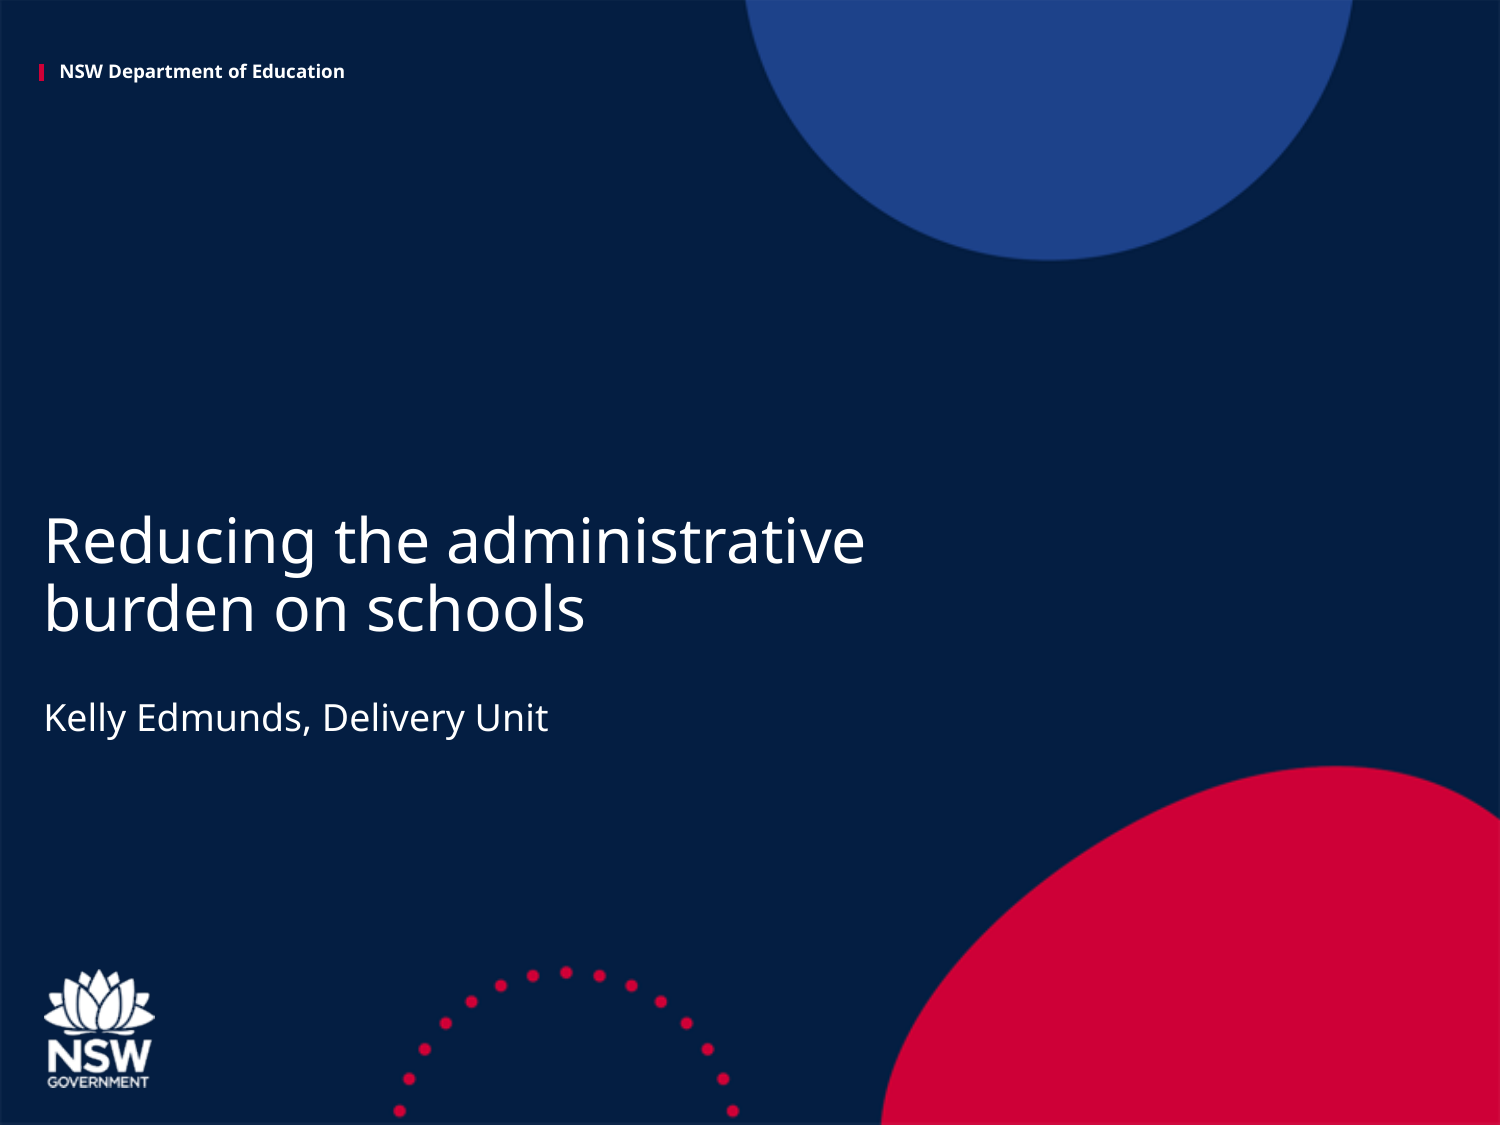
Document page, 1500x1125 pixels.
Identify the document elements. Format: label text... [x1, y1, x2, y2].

title Reducing the administrative burden on schools [43, 463, 1072, 645]
picture [0, 0, 1500, 1125]
list Kelly Edmunds, Delivery Unit [43, 664, 649, 813]
